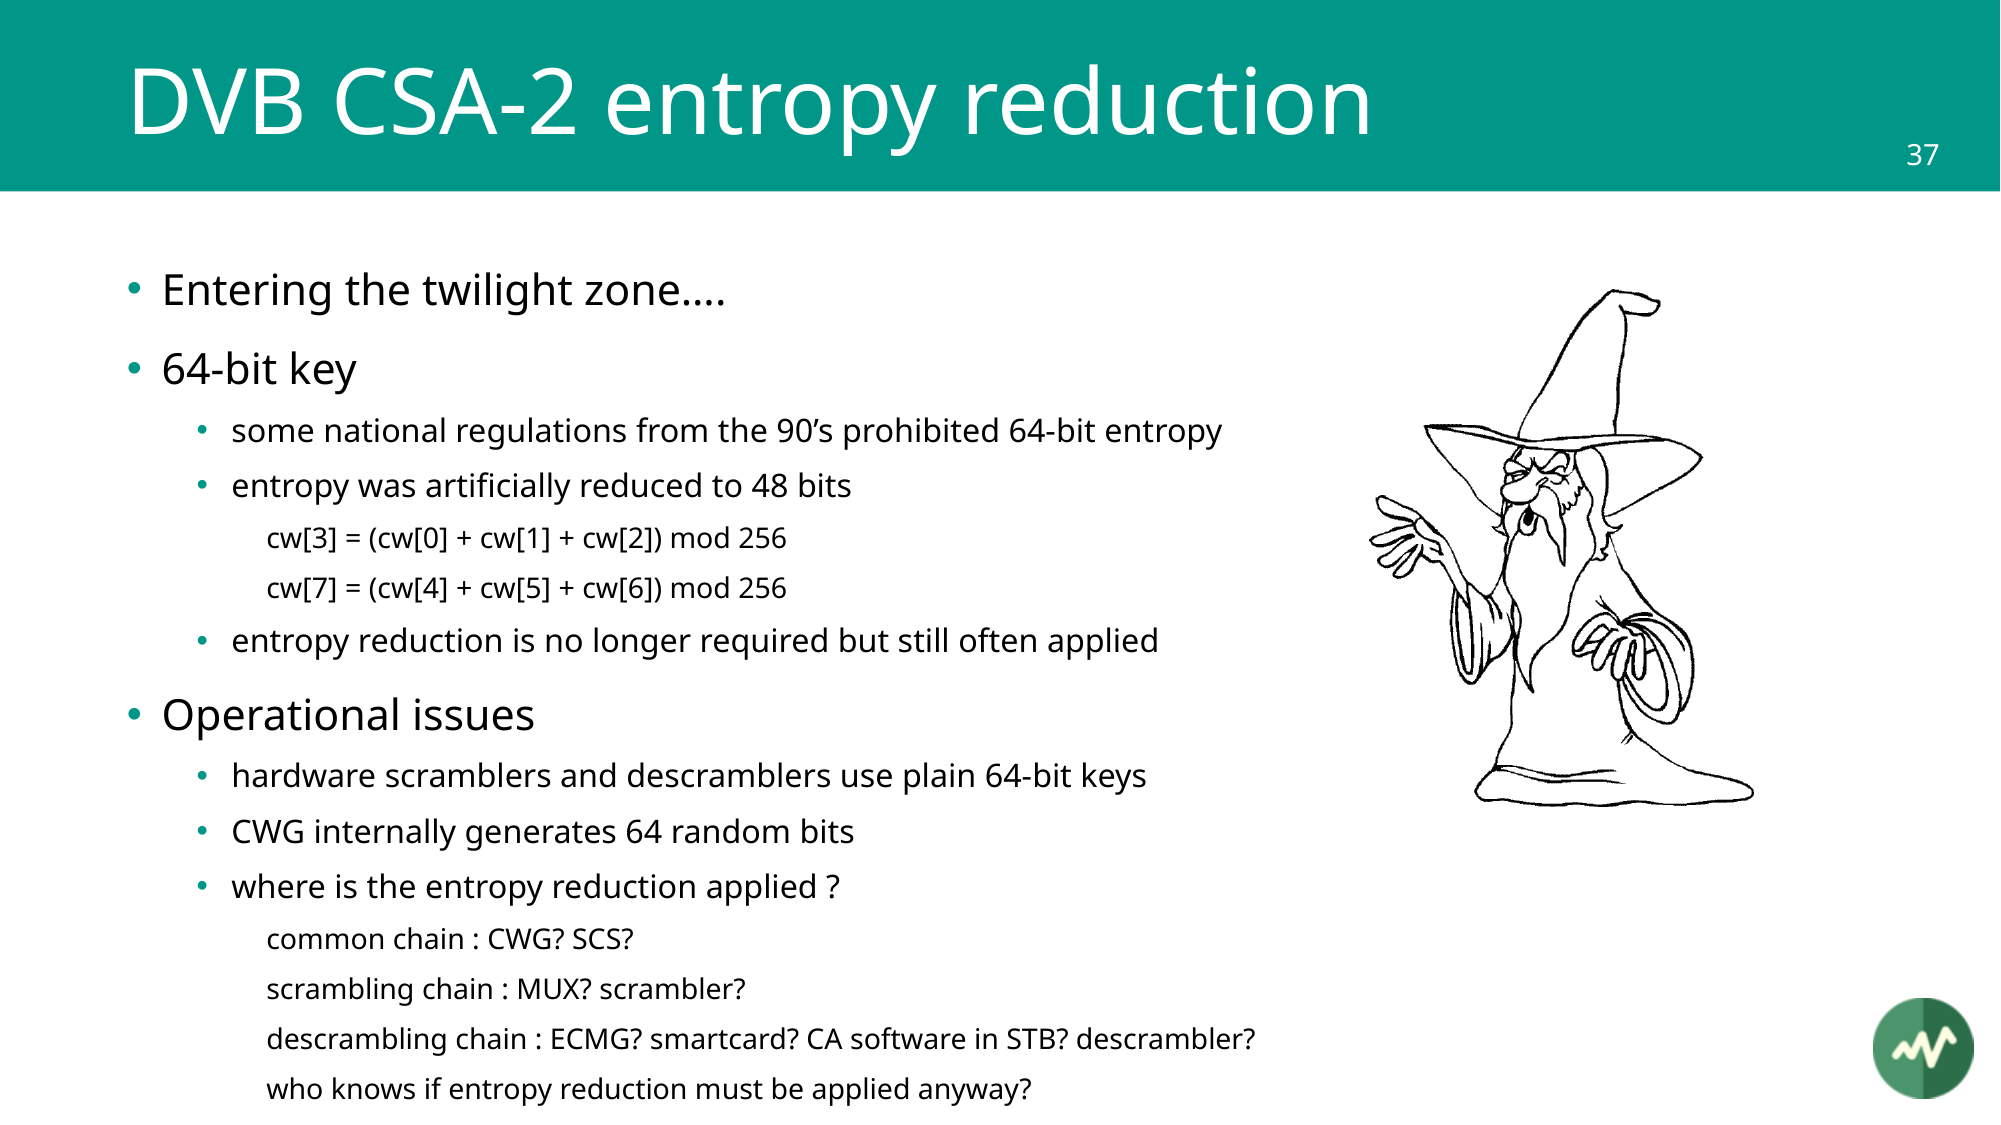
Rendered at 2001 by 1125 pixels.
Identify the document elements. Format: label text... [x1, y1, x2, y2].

picture [1873, 998, 1974, 1099]
picture [1369, 289, 1754, 807]
title DVB CSA-2 entropy reduction [111, 39, 1812, 171]
list Entering the twilight zone…. 64-bit key some national regulations from the 90’s prohibited 64-bit entropy entropy was artificially reduced to 48 bits cw[3] = (cw[0] + cw[1] + cw[2]) mod 256 cw[7] = (cw[4] + cw[5] + cw[6]) mod 256 entropy reduction is no longer required but still often applied Operational issues hardware scramblers and descramblers use plain 64-bit keys CWG internally generates 64 random bits where is the entropy reduction applied ? common chain : CWG? SCS? scrambling chain : MUX? scrambler? descrambling chain : ECMG? smartcard? CA software in STB? descrambler? who knows if entropy reduction must be applied anyway? [111, 244, 1812, 1114]
